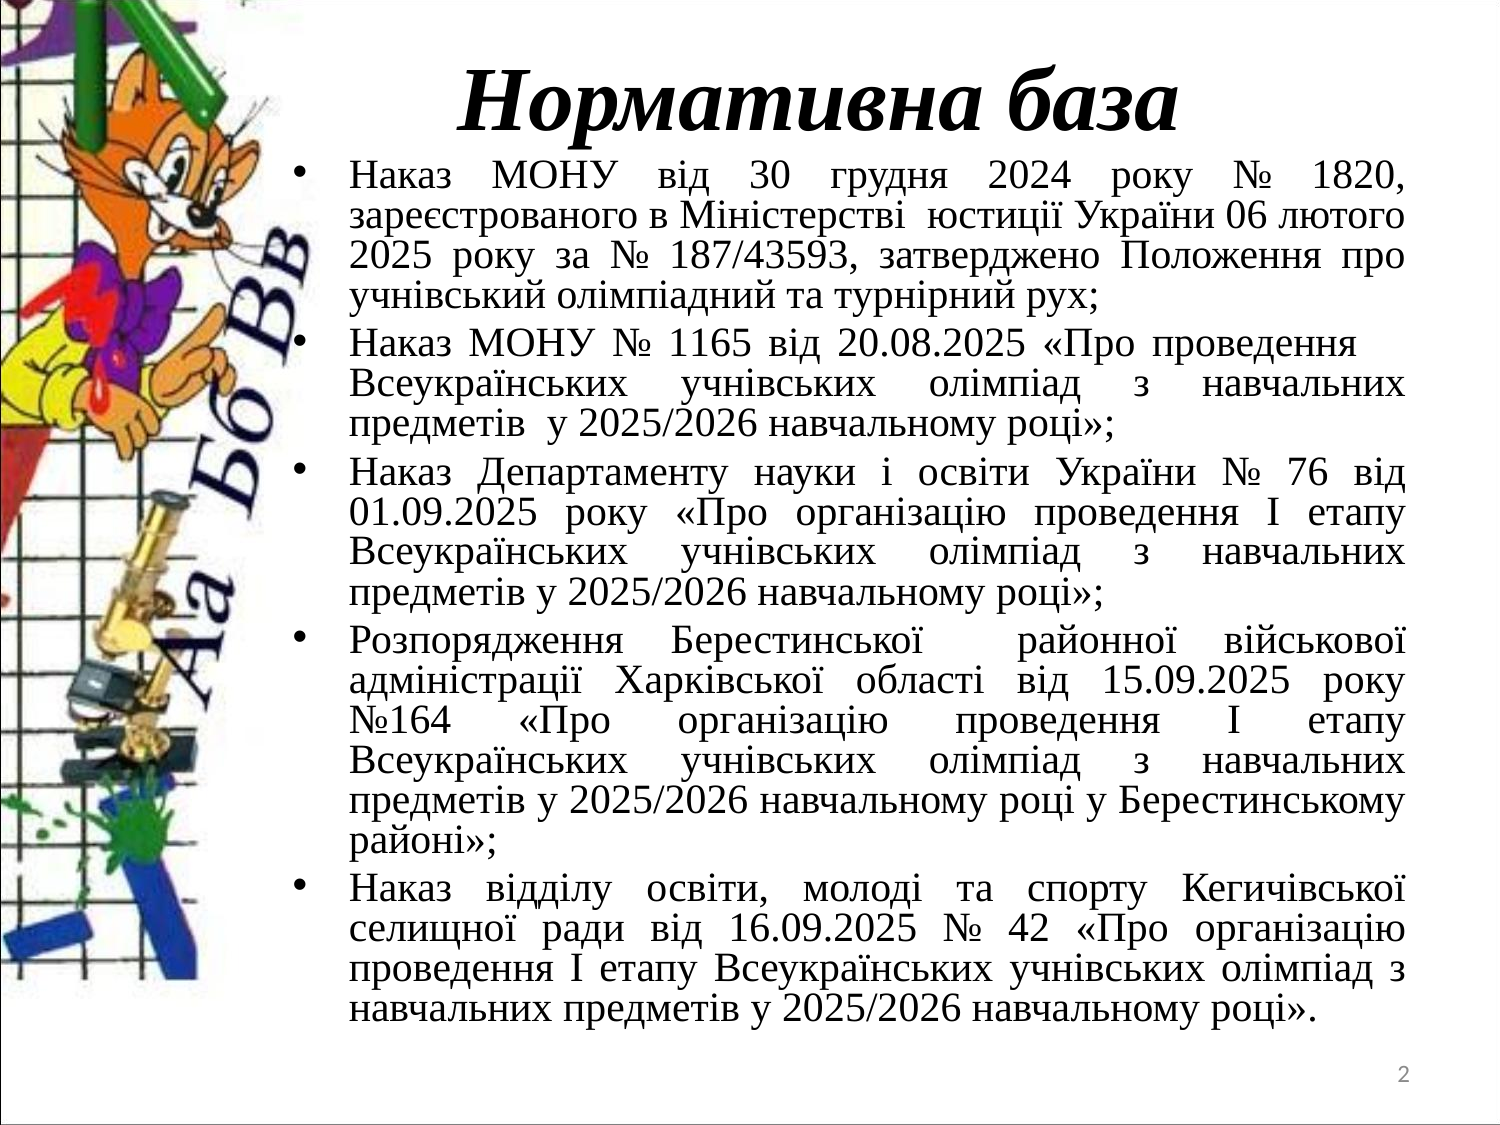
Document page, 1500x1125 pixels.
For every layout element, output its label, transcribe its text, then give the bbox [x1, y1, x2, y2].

title Нормативна база [144, 0, 1495, 188]
slide_number 2 [1074, 1042, 1425, 1103]
picture [0, 0, 1500, 1125]
list Наказ МОНУ від 30 грудня 2024 року № 1820, зареєстрованого в Міністерстві юстиції України 06 лютого 2025 року за № 187/43593, затверджено Положення про учнівський олімпіадний та турнірний рух; Наказ МОНУ № 1165 від 20.08.2025 «Про проведення Всеукраїнських учнівських олімпіад з навчальних предметів у 2025/2026 навчальному році»; Наказ Департаменту науки і освіти України № 76 від 01.09.2025 року «Про організацію проведення І етапу Всеукраїнських учнівських олімпіад з навчальних предметів у 2025/2026 навчальному році»; Розпорядження Берестинської районної військової адміністрації Харківської області від 15.09.2025 року №164 «Про організацію проведення І етапу Всеукраїнських учнівських олімпіад з навчальних предметів у 2025/2026 навчальному році у Берестинському районі»; Наказ відділу освіти, молоді та спорту Кегичівської селищної ради від 16.09.2025 № 42 «Про організацію проведення І етапу Всеукраїнських учнівських олімпіад з навчальних предметів у 2025/2026 навчальному році». [277, 148, 1422, 880]
